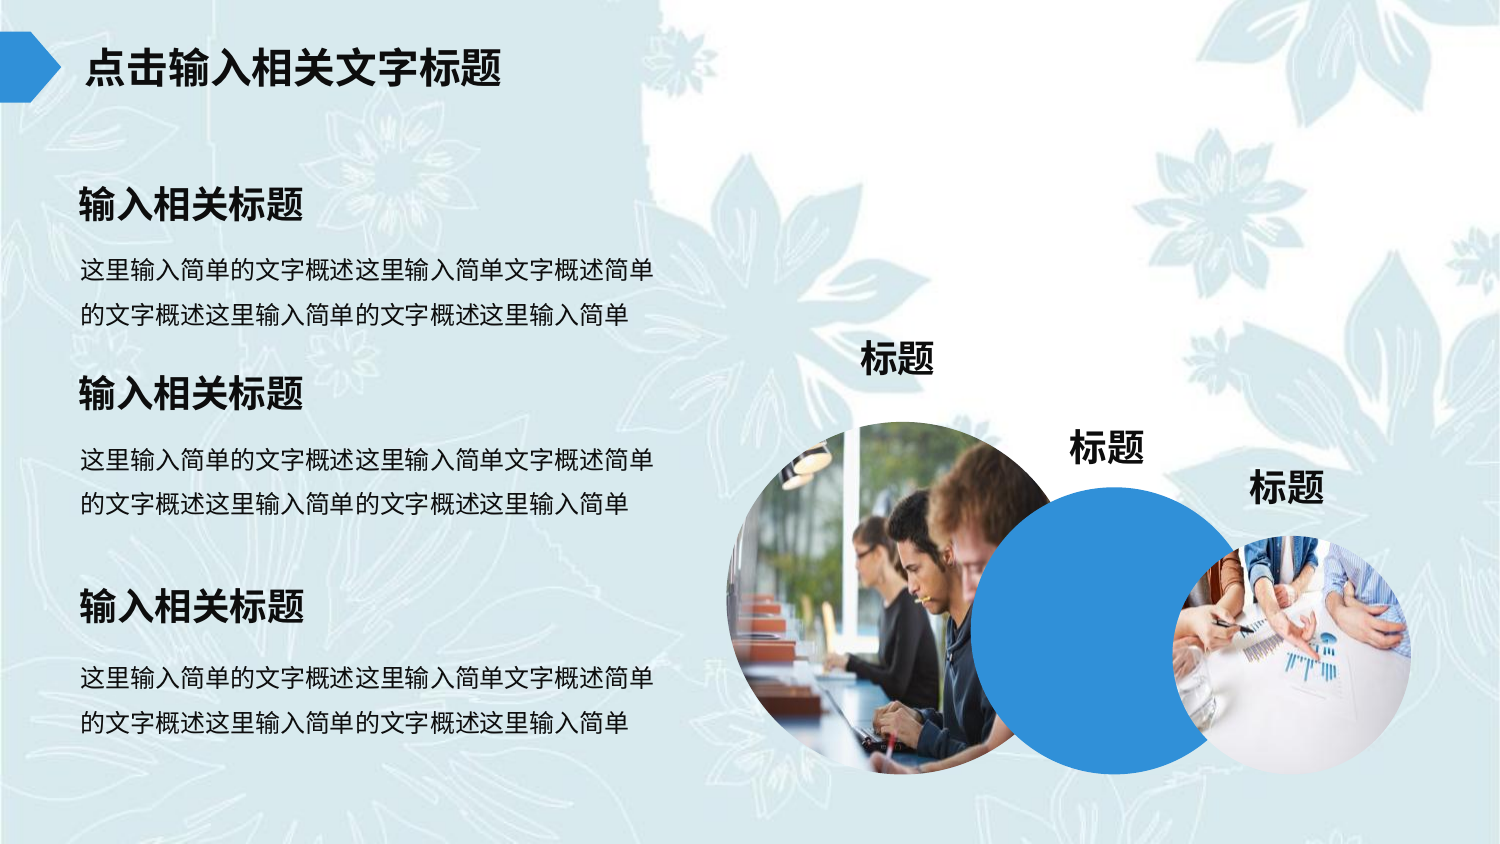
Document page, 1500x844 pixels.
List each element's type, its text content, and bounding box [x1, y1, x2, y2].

text_box 这里输入简单的文字概述这里输入简单文字概述简单的文字概述这里输入简单的文字概述这里输入简单 [65, 639, 691, 745]
text_box 点击输入相关文字标题 [70, 34, 518, 100]
picture [0, 0, 1500, 844]
text_box 输入相关标题 [64, 575, 397, 636]
text_box 输入相关标题 [64, 362, 396, 423]
text_box 标题 [845, 327, 963, 388]
text_box 这里输入简单的文字概述这里输入简单文字概述简单的文字概述这里输入简单的文字概述这里输入简单 [65, 421, 691, 527]
text_box 输入相关标题 [64, 173, 396, 234]
text_box [1170, 533, 1414, 777]
text_box [724, 419, 1051, 777]
text_box [0, 29, 63, 105]
text_box 标题 [1235, 456, 1353, 517]
text_box [968, 485, 1234, 777]
text_box 标题 [1055, 416, 1173, 477]
text_box 这里输入简单的文字概述这里输入简单文字概述简单的文字概述这里输入简单的文字概述这里输入简单 [65, 232, 691, 338]
